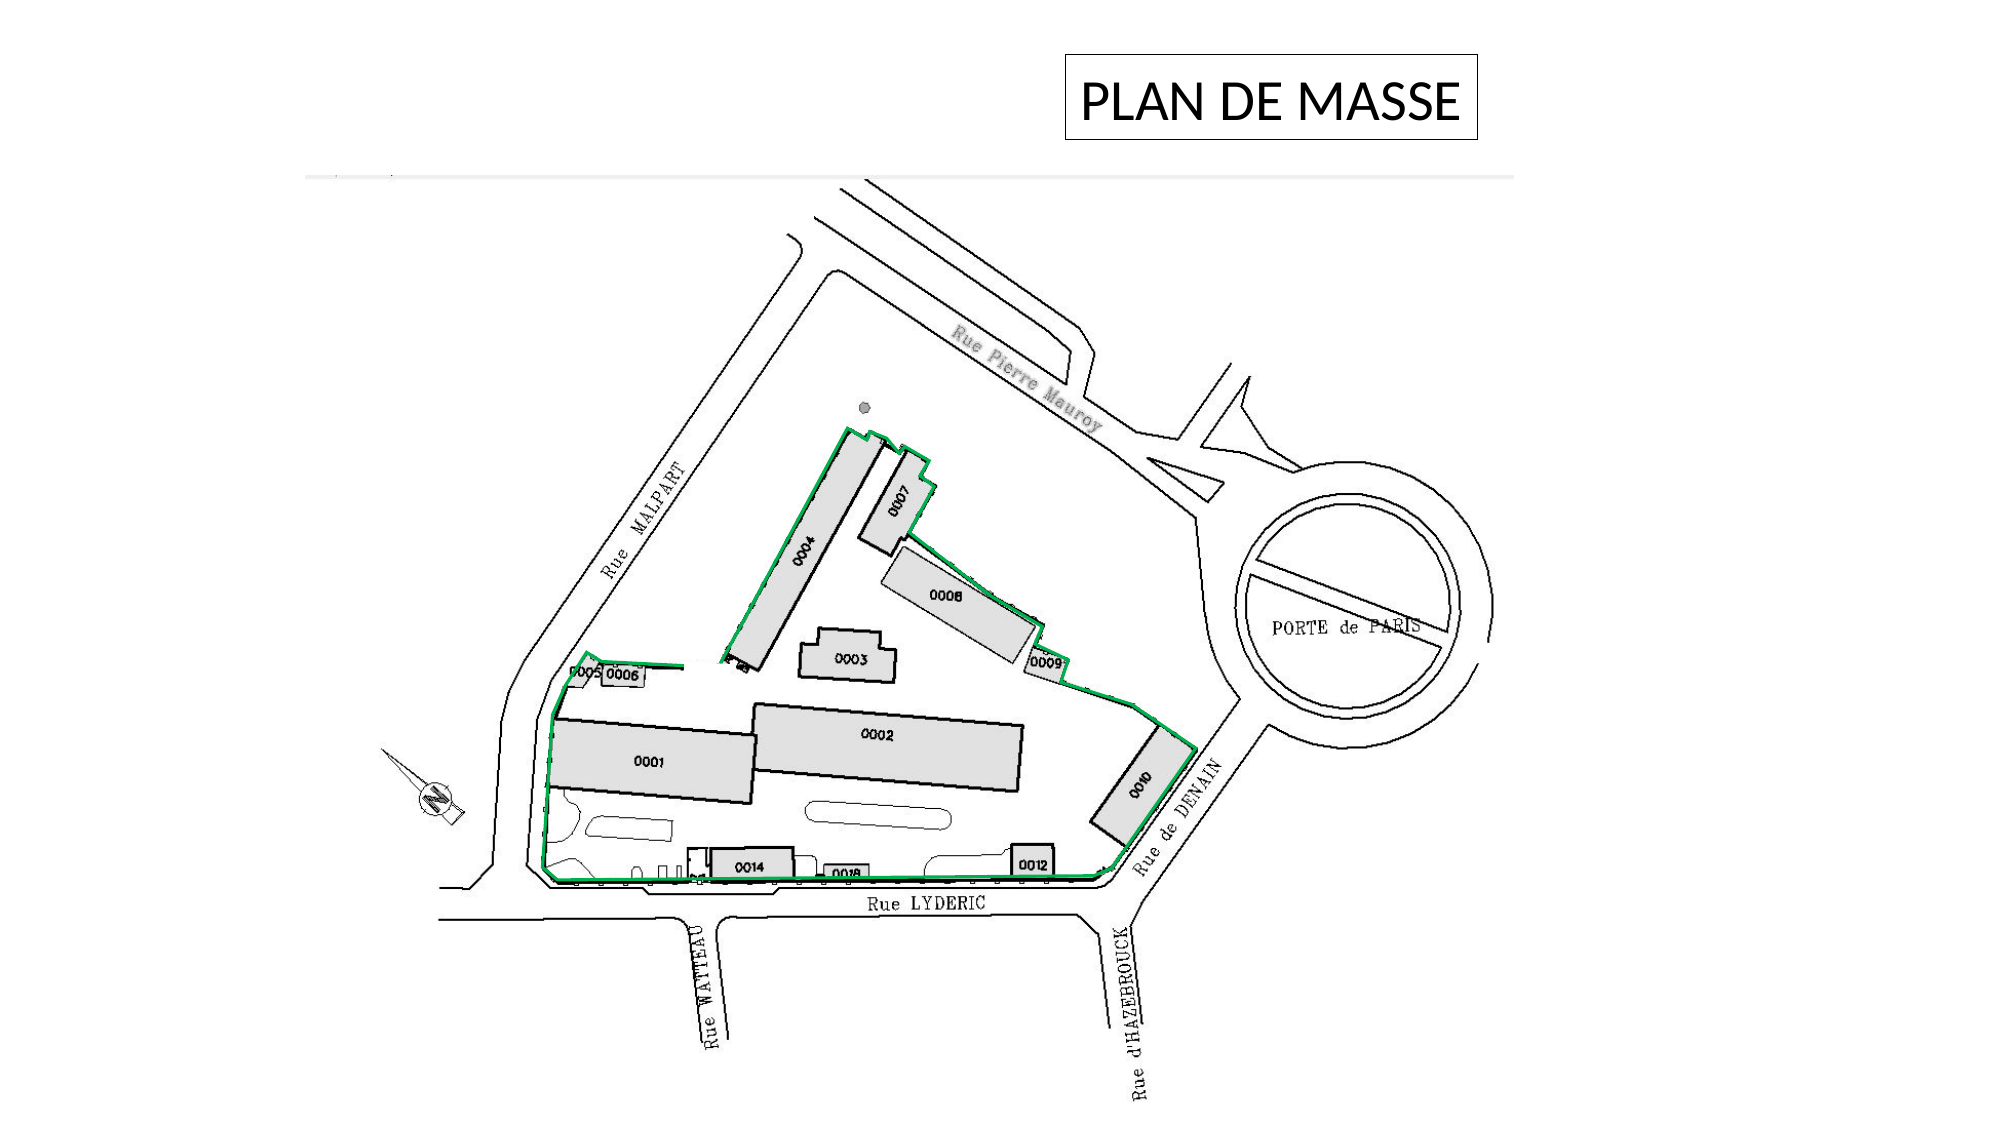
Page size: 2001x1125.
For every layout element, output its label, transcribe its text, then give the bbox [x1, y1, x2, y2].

text_box PLAN DE MASSE [1065, 54, 1478, 140]
picture [305, 175, 1514, 1125]
